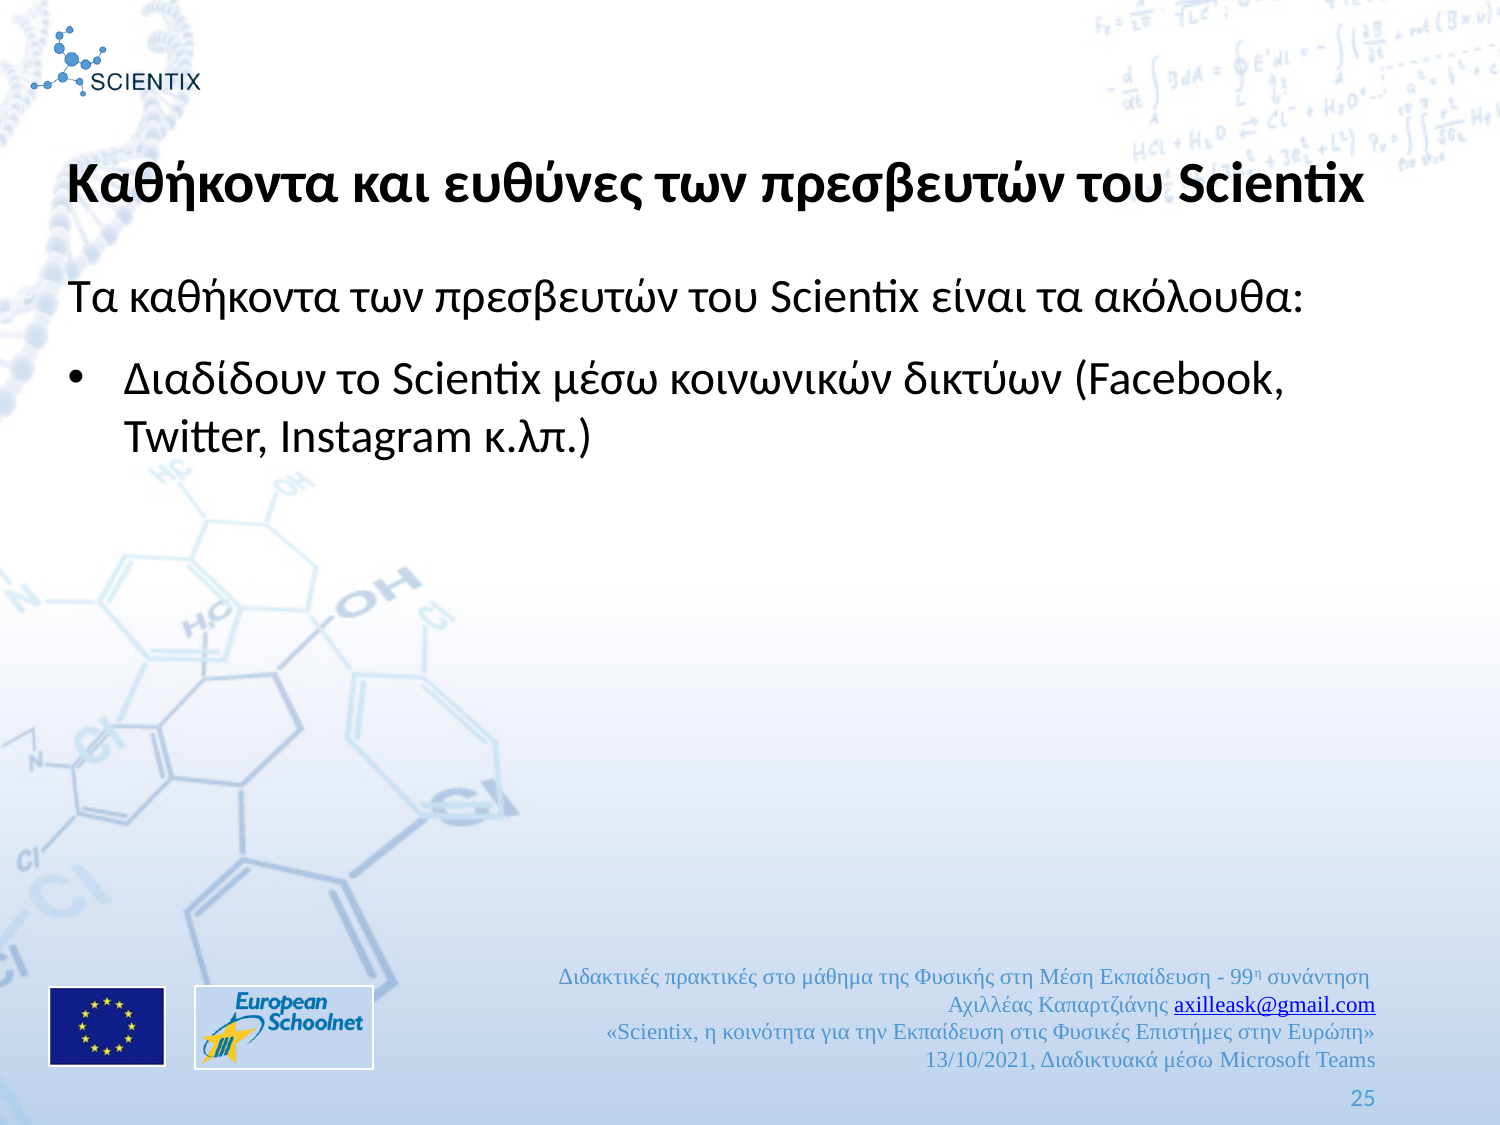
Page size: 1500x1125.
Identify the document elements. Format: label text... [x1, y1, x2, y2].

text_box Καθήκοντα και ευθύνες των πρεσβευτών του Scientix Τα καθήκοντα των πρεσβευτών του Scientix είναι τα ακόλουθα: Διαδίδουν το Scientix μέσω κοινωνικών δικτύων (Facebook, Twitter, Instagram κ.λπ.) [52, 137, 1439, 470]
picture [0, 0, 1500, 1125]
